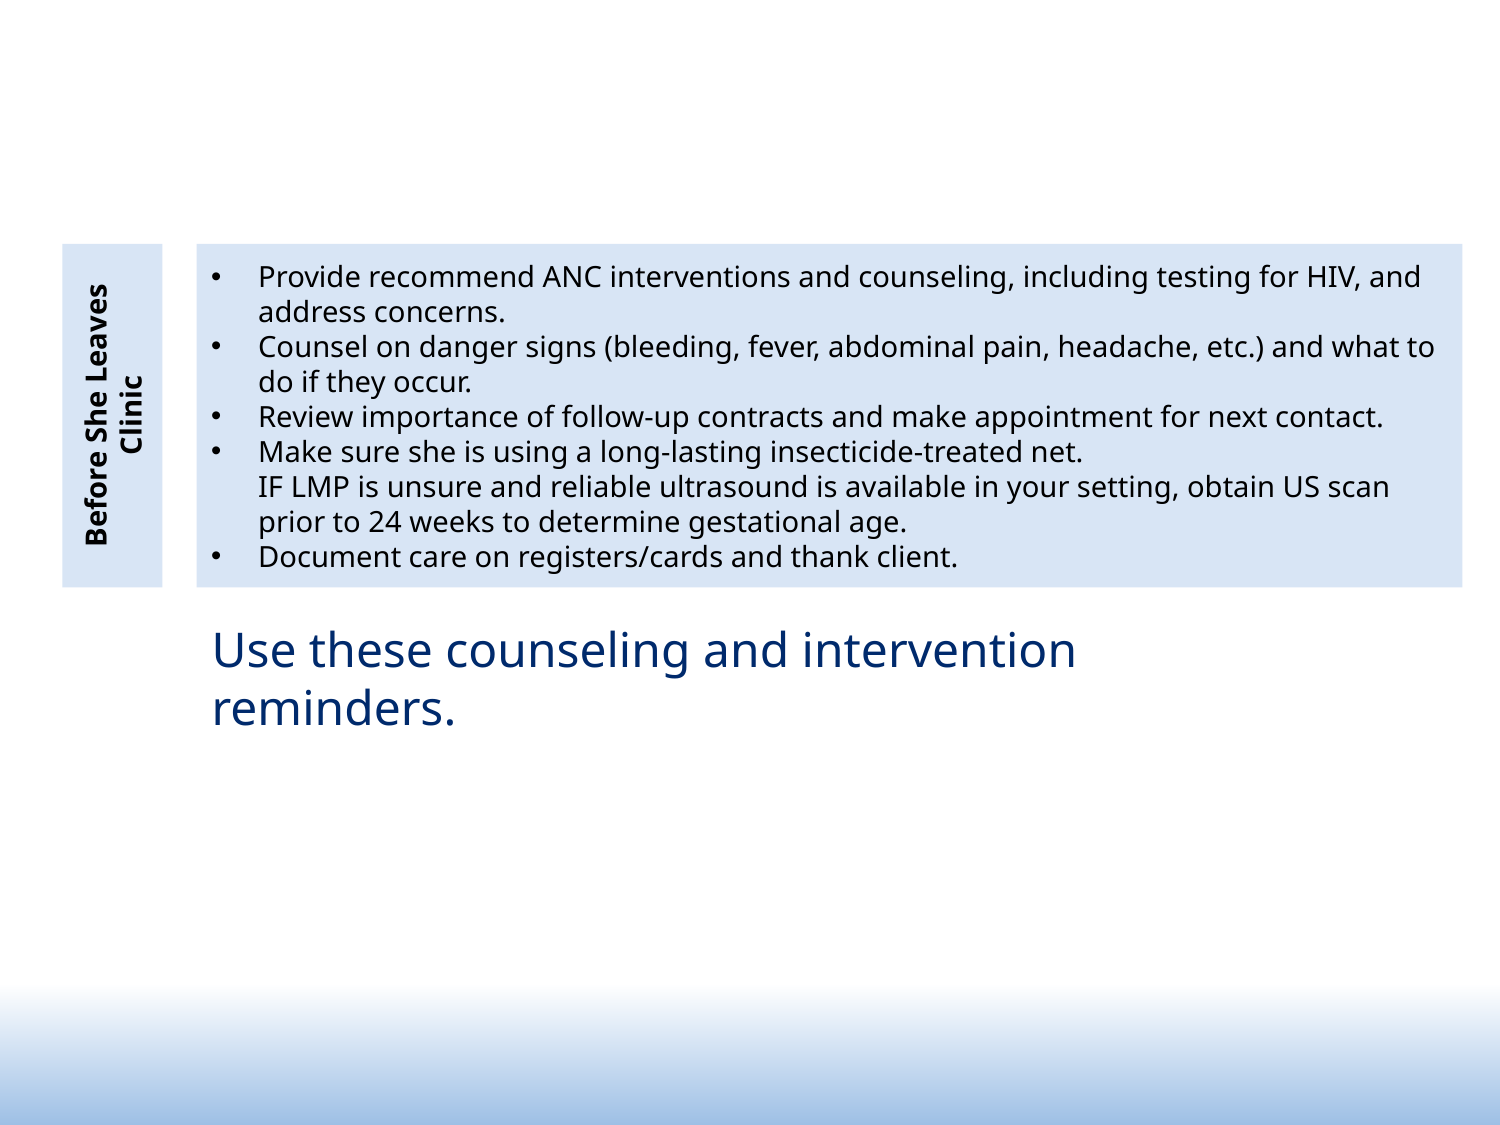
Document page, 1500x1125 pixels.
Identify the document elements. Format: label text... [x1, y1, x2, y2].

text_box Before She Leaves Clinic [60, 242, 164, 590]
text_box Provide recommend ANC interventions and counseling, including testing for HIV, and address concerns. Counsel on danger signs (bleeding, fever, abdominal pain, headache, etc.) and what to do if they occur. Review importance of follow-up contracts and make appointment for next contact. Make sure she is using a long-lasting insecticide-treated net. IF LMP is unsure and reliable ultrasound is available in your setting, obtain US scan prior to 24 weeks to determine gestational age. Document care on registers/cards and thank client. [194, 242, 1464, 590]
text_box Use these counseling and intervention reminders. [196, 612, 1199, 686]
